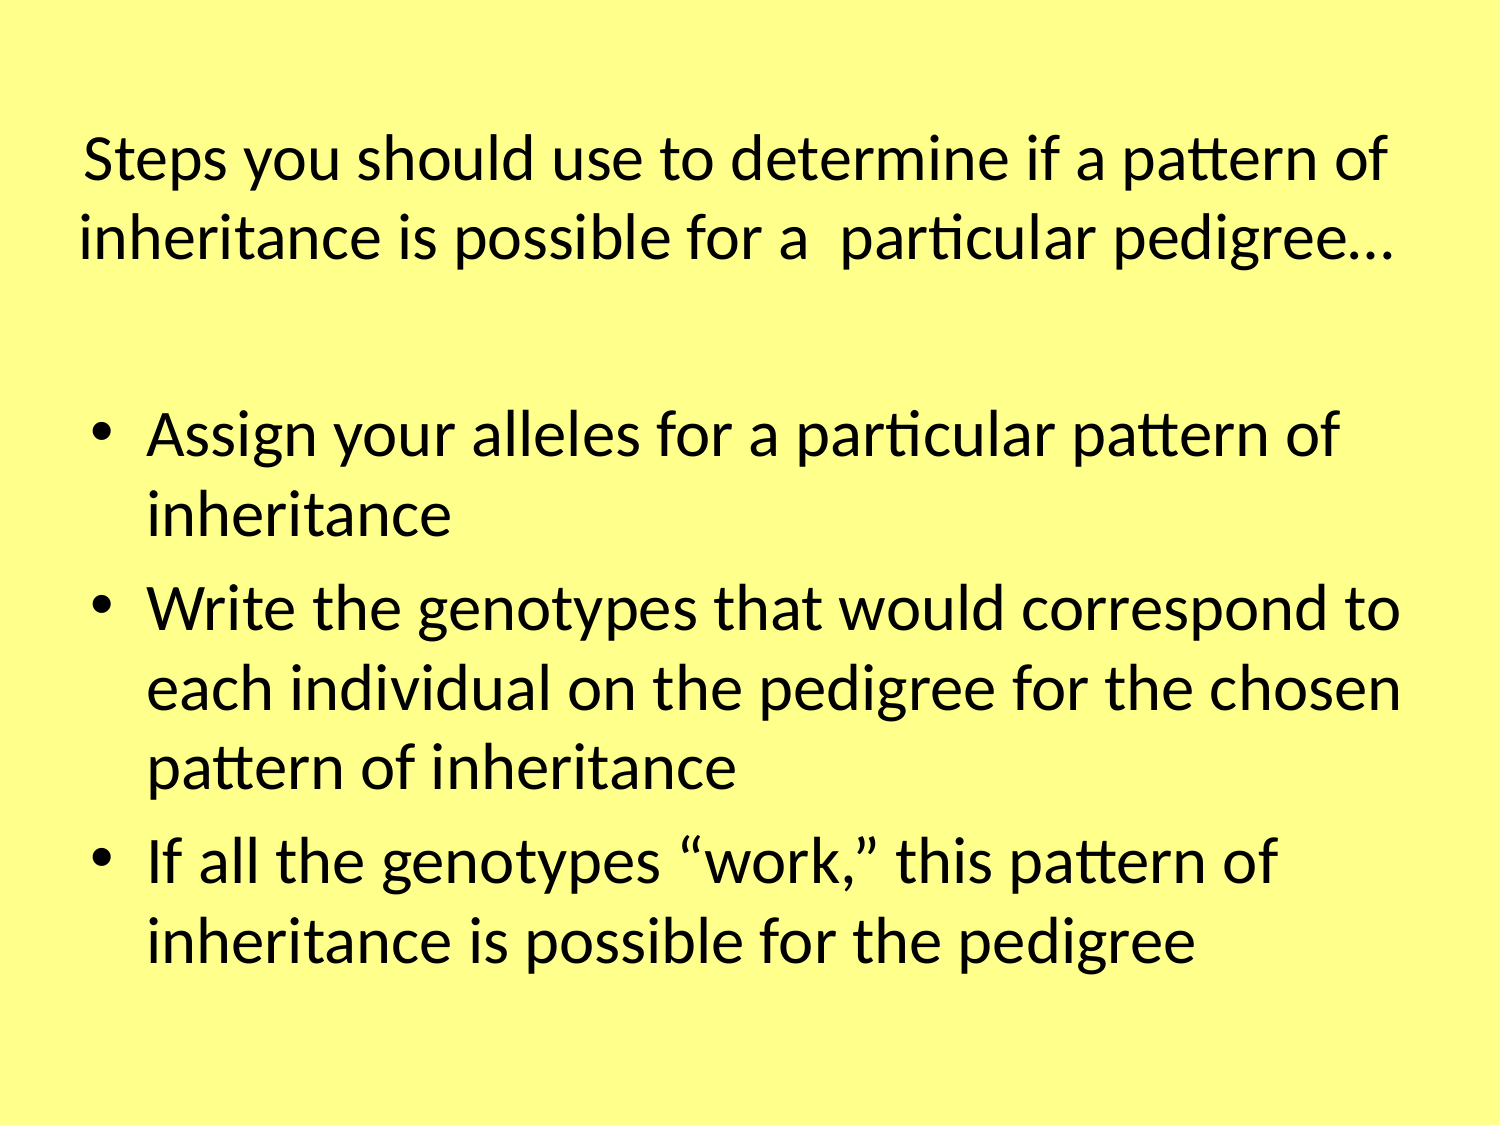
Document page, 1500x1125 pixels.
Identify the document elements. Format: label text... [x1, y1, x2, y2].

title Steps you should use to determine if a pattern of inheritance is possible for a particular pedigree… [62, 99, 1413, 288]
list Assign your alleles for a particular pattern of inheritance Write the genotypes that would correspond to each individual on the pedigree for the chosen pattern of inheritance If all the genotypes “work,” this pattern of inheritance is possible for the pedigree [75, 382, 1425, 1125]
